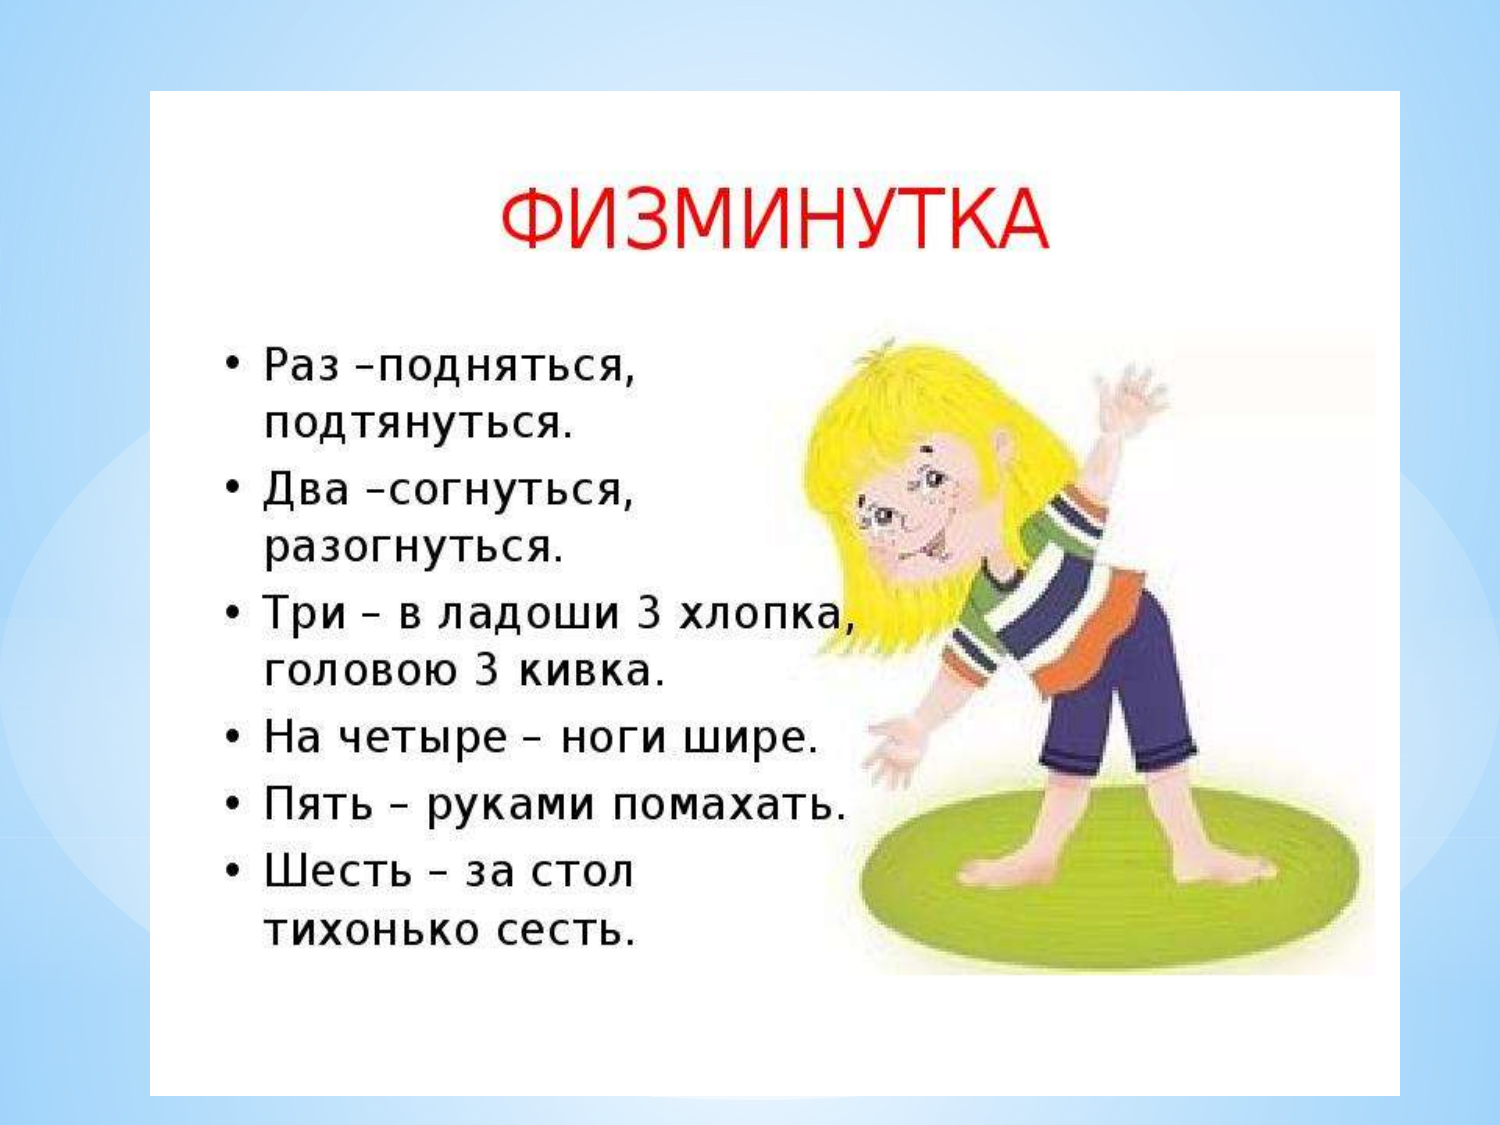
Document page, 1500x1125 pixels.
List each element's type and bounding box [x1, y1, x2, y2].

picture [149, 91, 1401, 1096]
